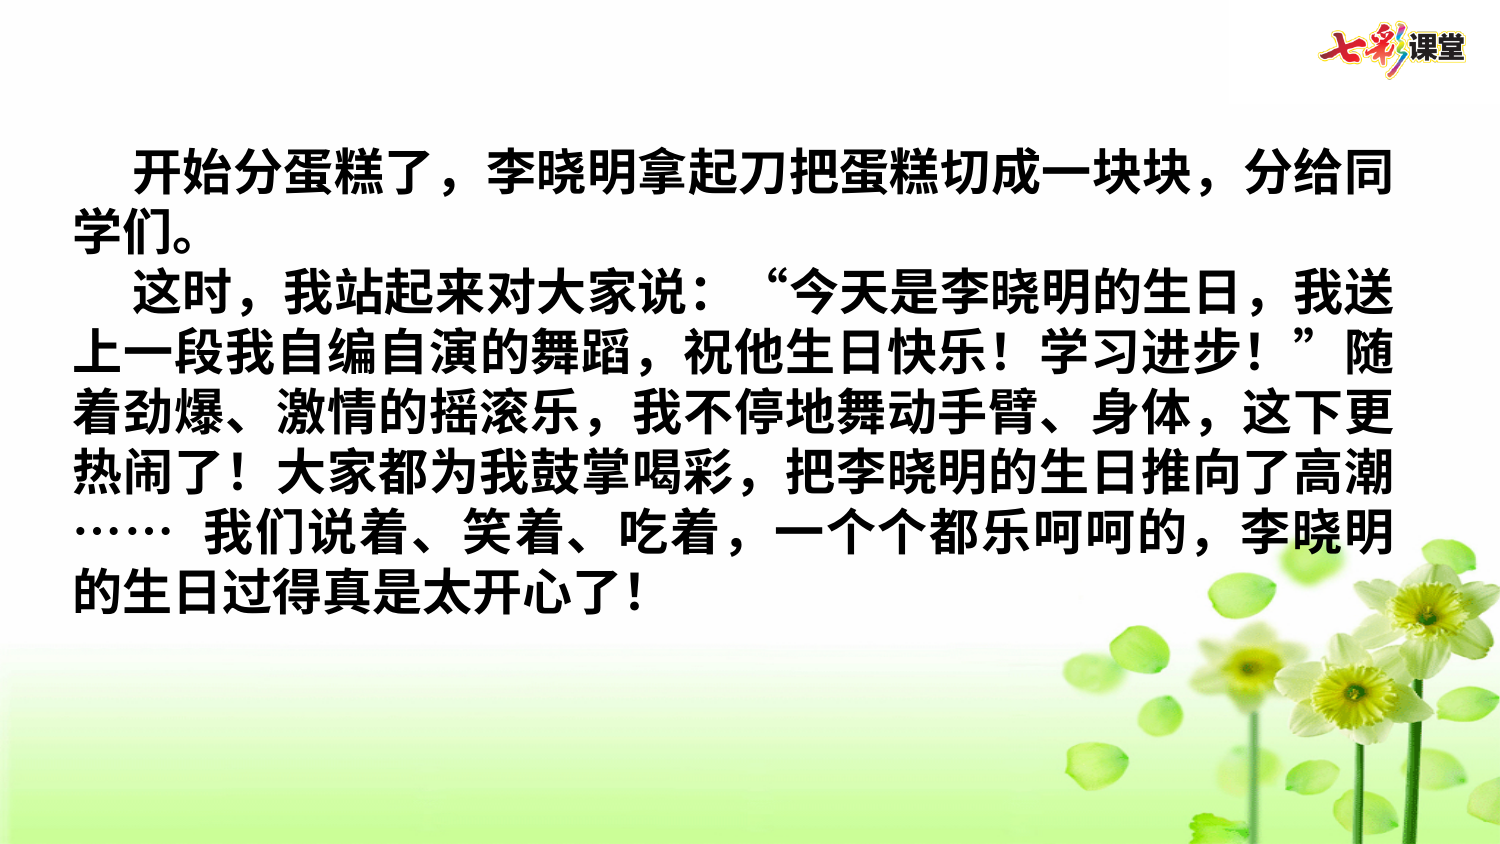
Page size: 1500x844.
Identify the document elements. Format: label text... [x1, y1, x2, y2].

picture [0, 0, 1500, 844]
text_box 开始分蛋糕了，李晓明拿起刀把蛋糕切成一块块，分给同学们。 这时，我站起来对大家说：“今天是李晓明的生日，我送上一段我自编自演的舞蹈，祝他生日快乐！学习进步！”随着劲爆、激情的摇滚乐，我不停地舞动手臂、身体，这下更热闹了！大家都为我鼓掌喝彩，把李晓明的生日推向了高潮…… 我们说着、笑着、吃着，一个个都乐呵呵的，李晓明的生日过得真是太开心了！ [58, 132, 1410, 628]
